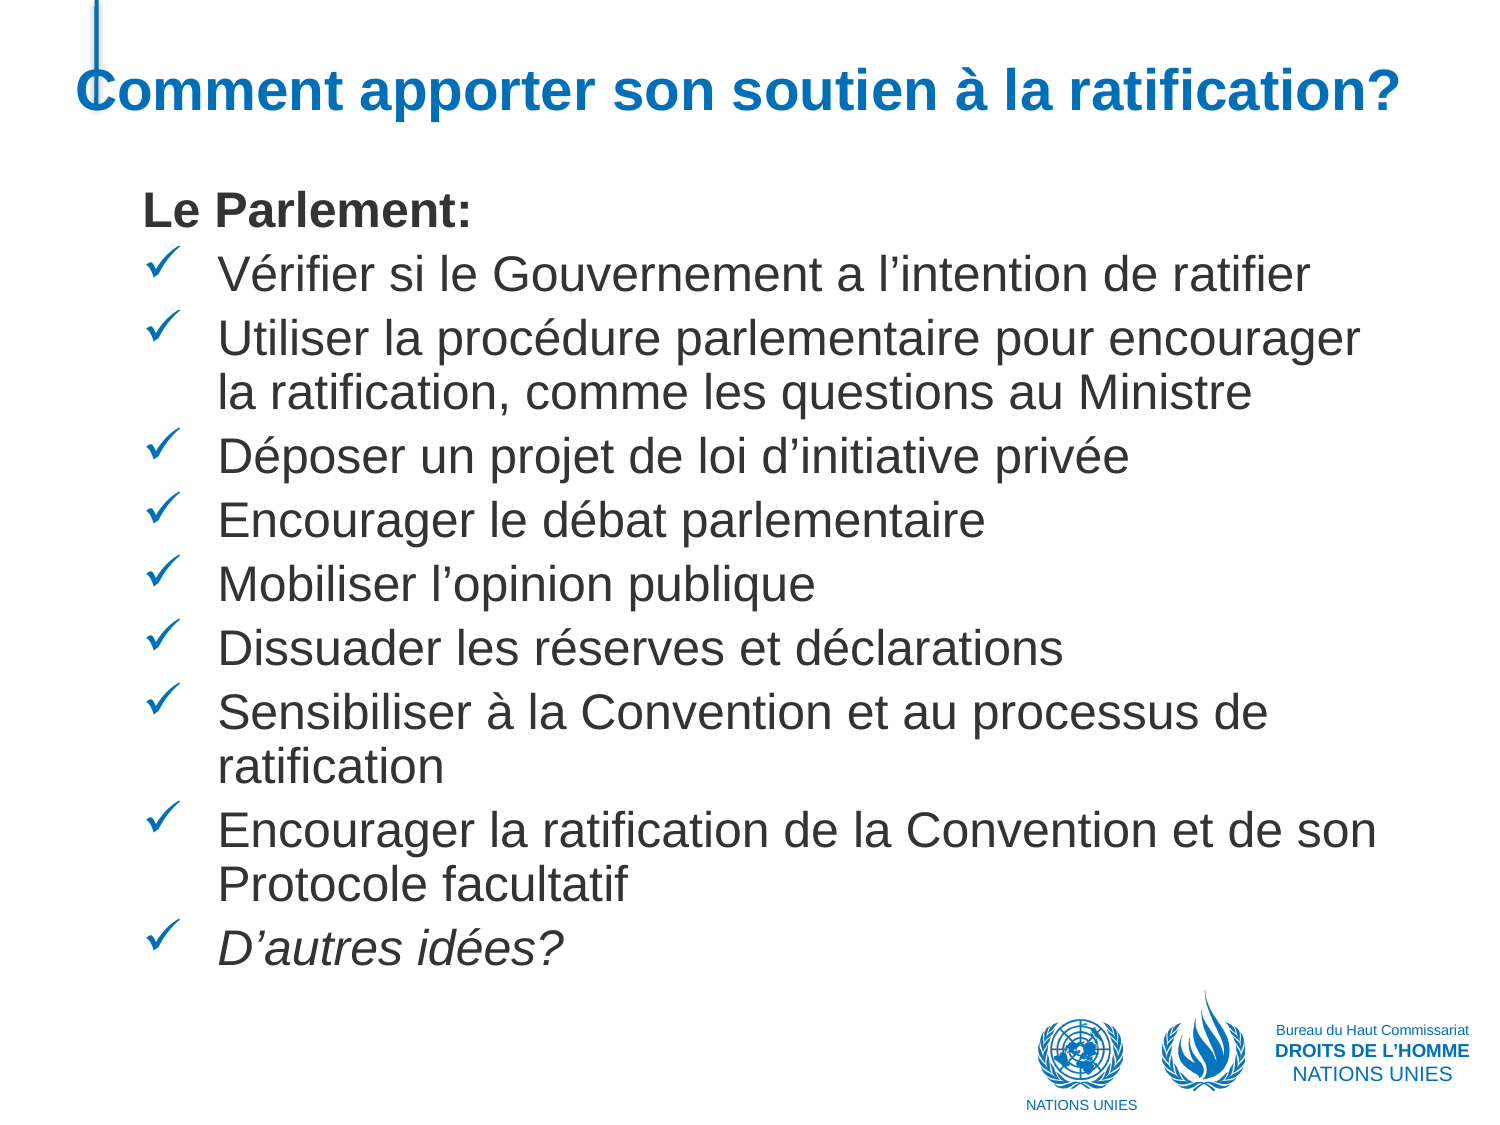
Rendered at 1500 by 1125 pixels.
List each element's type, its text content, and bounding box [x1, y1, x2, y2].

title Comment apporter son soutien à la ratification? [42, 45, 1437, 224]
text_box Bureau du Haut Commissariat DROITS DE L’HOMME NATIONS UNIES [1245, 1013, 1500, 1094]
text_box Le Parlement: Vérifier si le Gouvernement a l’intention de ratifier Utiliser la procédure parlementaire pour encourager la ratification, comme les questions au Ministre Déposer un projet de loi d’initiative privée Encourager le débat parlementaire Mobiliser l’opinion publique Dissuader les réserves et déclarations Sensibiliser à la Convention et au processus de ratification Encourager la ratification de la Convention et de son Protocole facultatif D’autres idées? [127, 177, 1398, 942]
picture [1037, 990, 1457, 1107]
text_box NATIONS UNIES [980, 1088, 1184, 1121]
